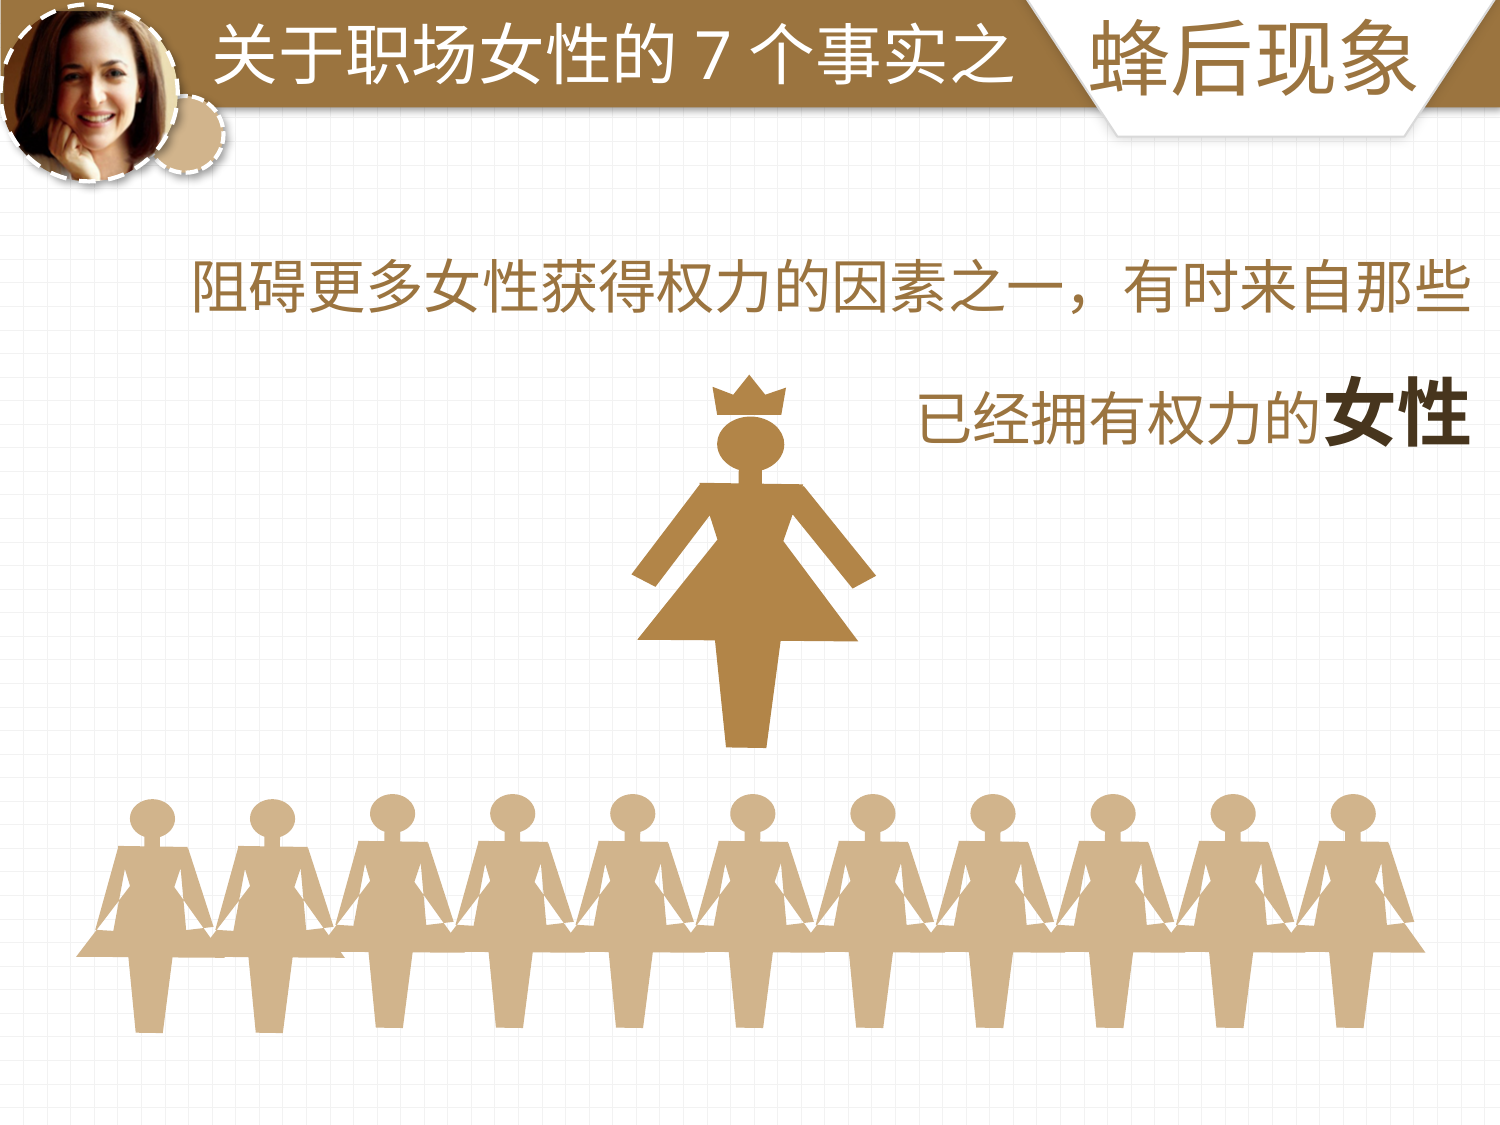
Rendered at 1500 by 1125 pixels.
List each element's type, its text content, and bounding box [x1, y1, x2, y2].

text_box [76, 793, 1427, 1034]
text_box 阻碍更多女性获得权力的因素之一，有时来自那些已经拥有权力的女性 [129, 208, 1487, 463]
text_box 关于职场女性的7个事实之 [196, 5, 1016, 101]
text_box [630, 374, 877, 749]
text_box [1021, 0, 1500, 137]
picture [0, 4, 178, 182]
